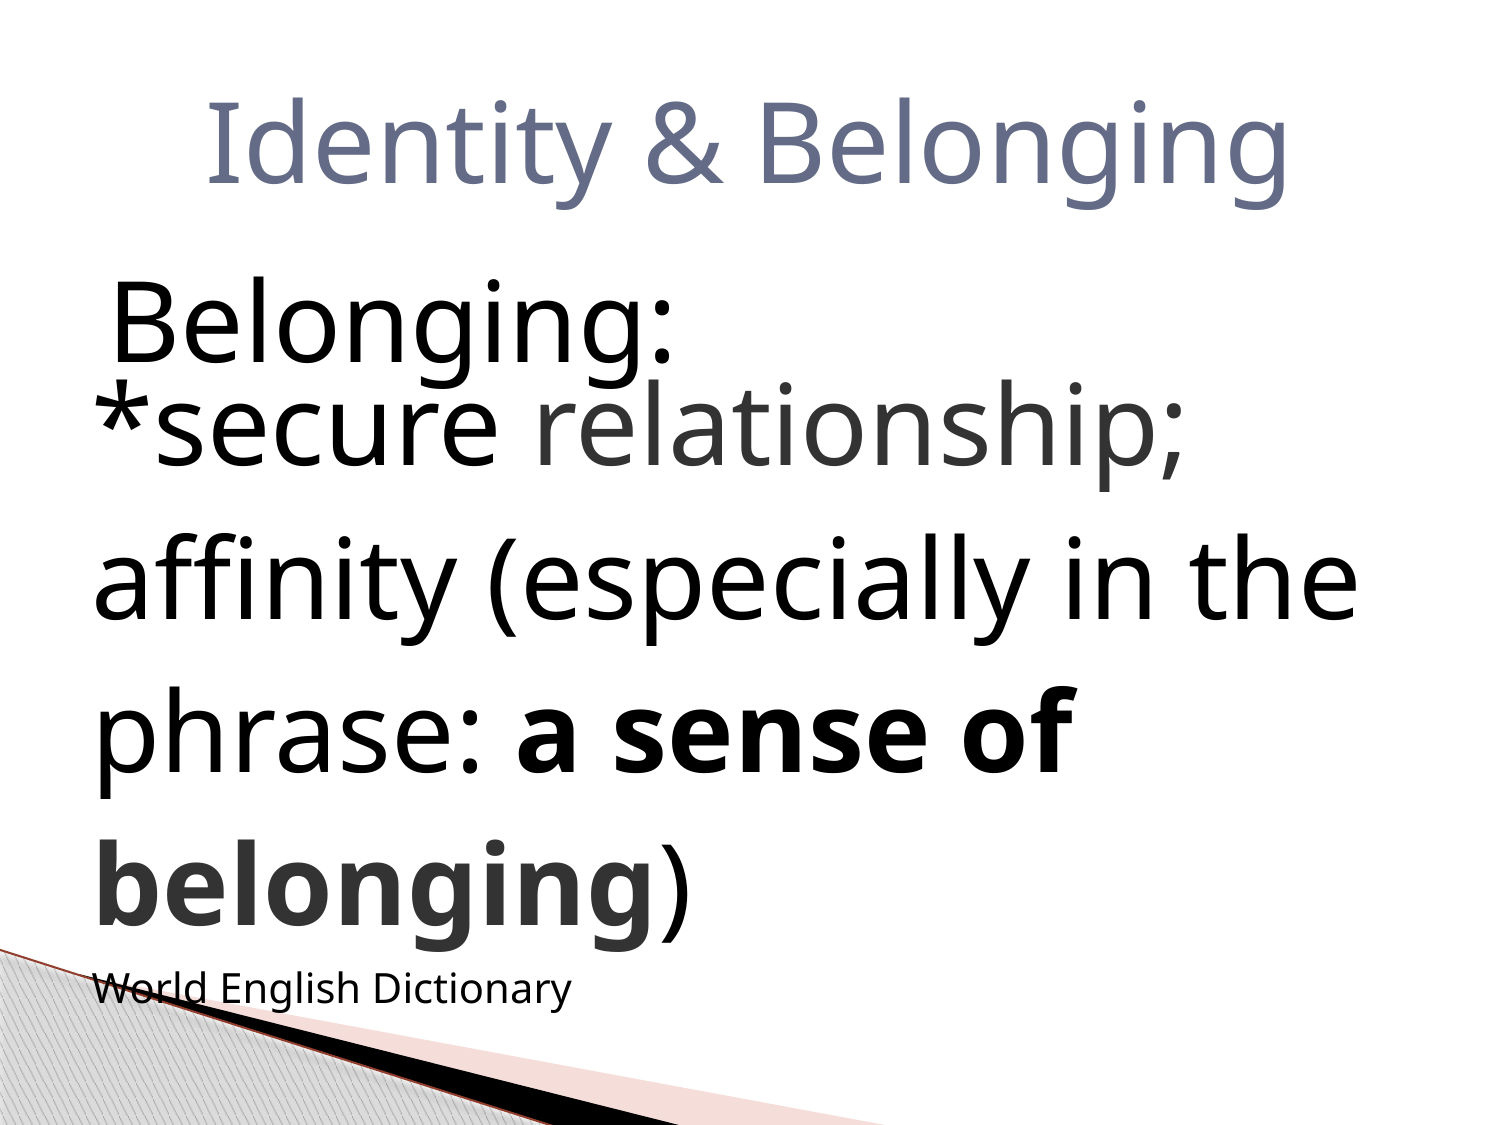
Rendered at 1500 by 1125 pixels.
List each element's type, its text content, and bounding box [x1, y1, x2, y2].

list Belonging: [75, 243, 1425, 986]
table_header *secure relationship; affinity (especially in the phrase: a sense of belonging) World English Dictionary [77, 338, 1427, 1074]
title Identity & Belonging [75, 45, 1425, 233]
